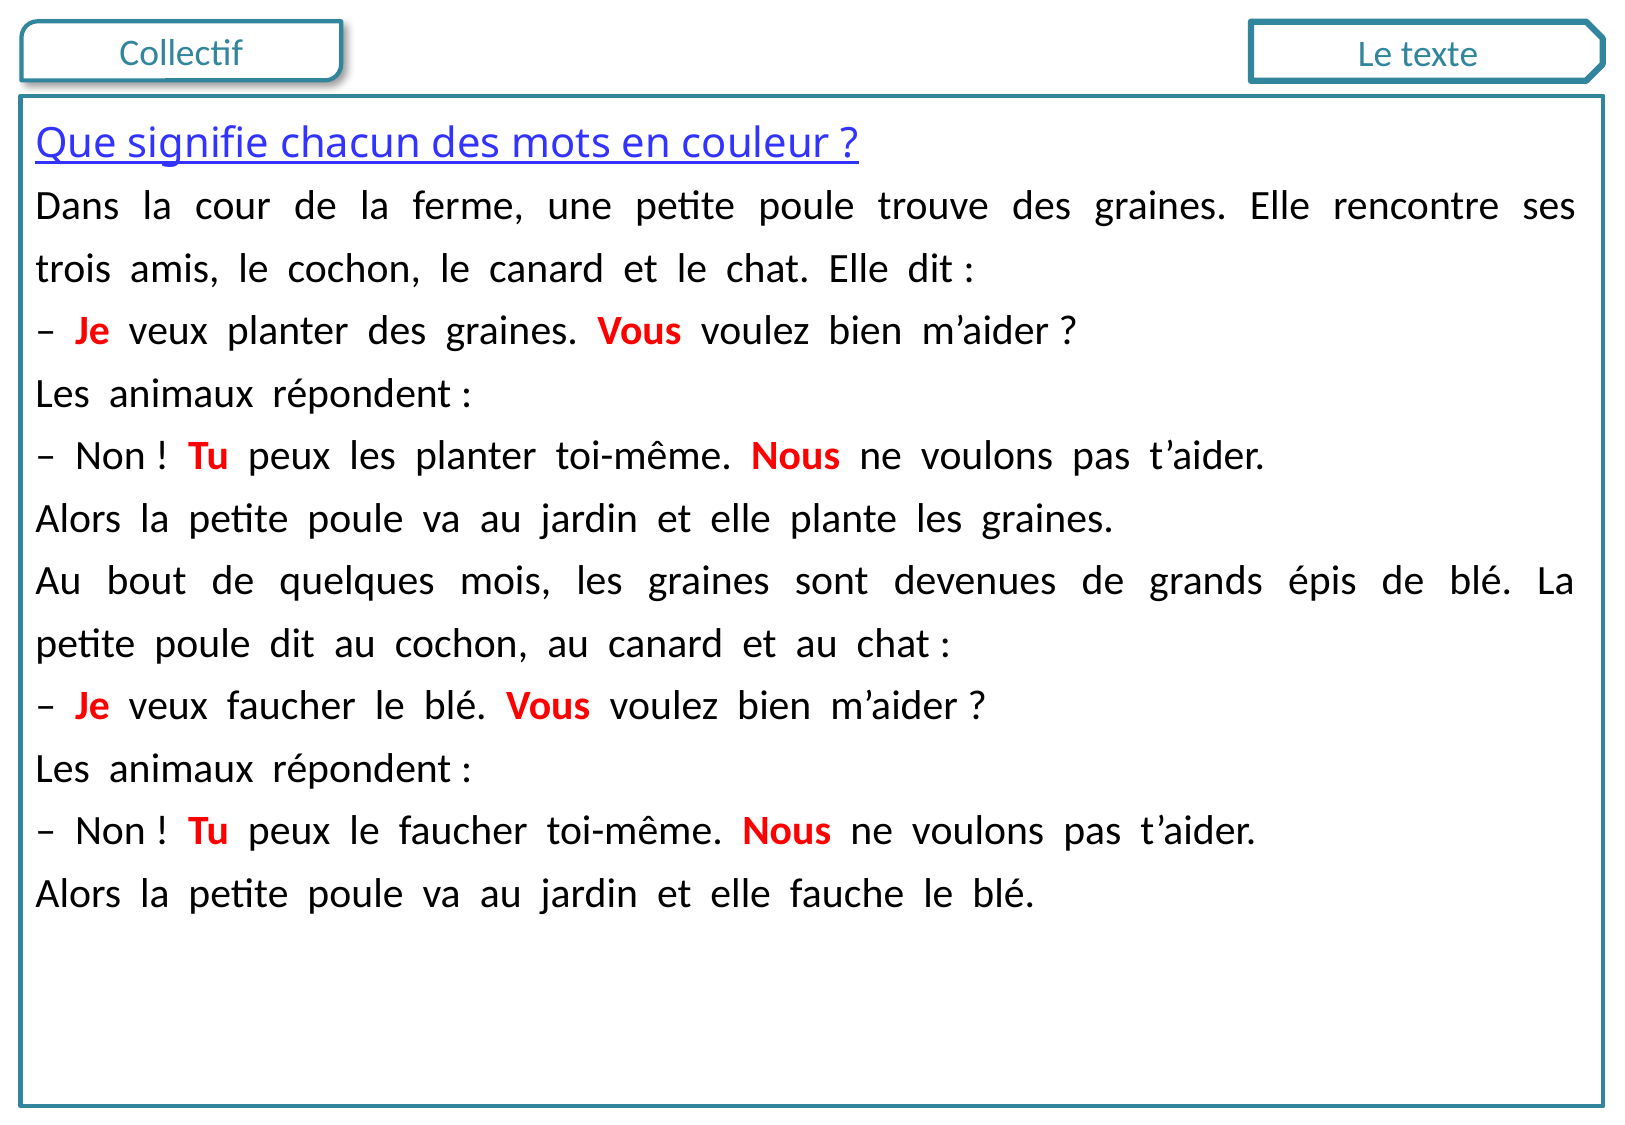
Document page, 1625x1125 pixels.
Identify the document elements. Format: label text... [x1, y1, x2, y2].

list Le texte [1251, 21, 1585, 81]
list Que signifie chacun des mots en couleur ? Dans la cour de la ferme, une petite poule trouve des graines. Elle rencontre ses trois amis, le cochon, le canard et le chat. Elle dit : – Je veux planter des graines. Vous voulez bien m’aider ? Les animaux répondent : – Non ! Tu peux les planter toi-même. Nous ne voulons pas t’aider. Alors la petite poule va au jardin et elle plante les graines. Au bout de quelques mois, les graines sont devenues de grands épis de blé. La petite poule dit au cochon, au canard et au chat : – Je veux faucher le blé. Vous voulez bien m’aider ? Les animaux répondent : – Non ! Tu peux le faucher toi-même. Nous ne voulons pas t’aider. Alors la petite poule va au jardin et elle fauche le blé. [18, 94, 1605, 1108]
